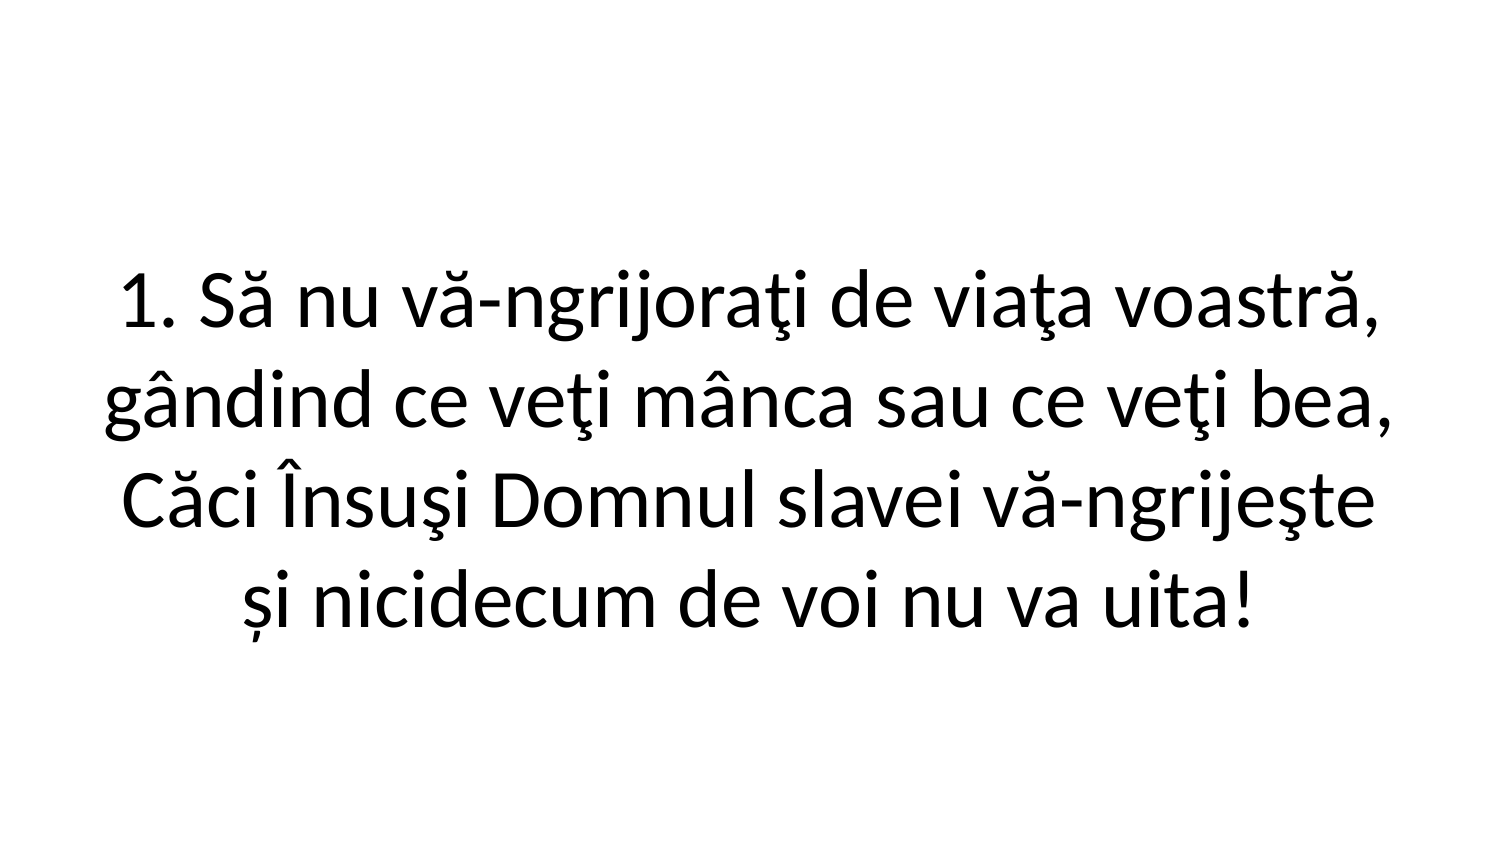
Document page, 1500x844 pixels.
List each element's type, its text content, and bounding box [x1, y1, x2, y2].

text_box 1. Să nu vă-ngrijoraţi de viaţa voastră, gândind ce veţi mânca sau ce veţi bea, Căci Însuşi Domnul slavei vă-ngrijeşte și nicidecum de voi nu va uita! [88, 192, 1412, 652]
